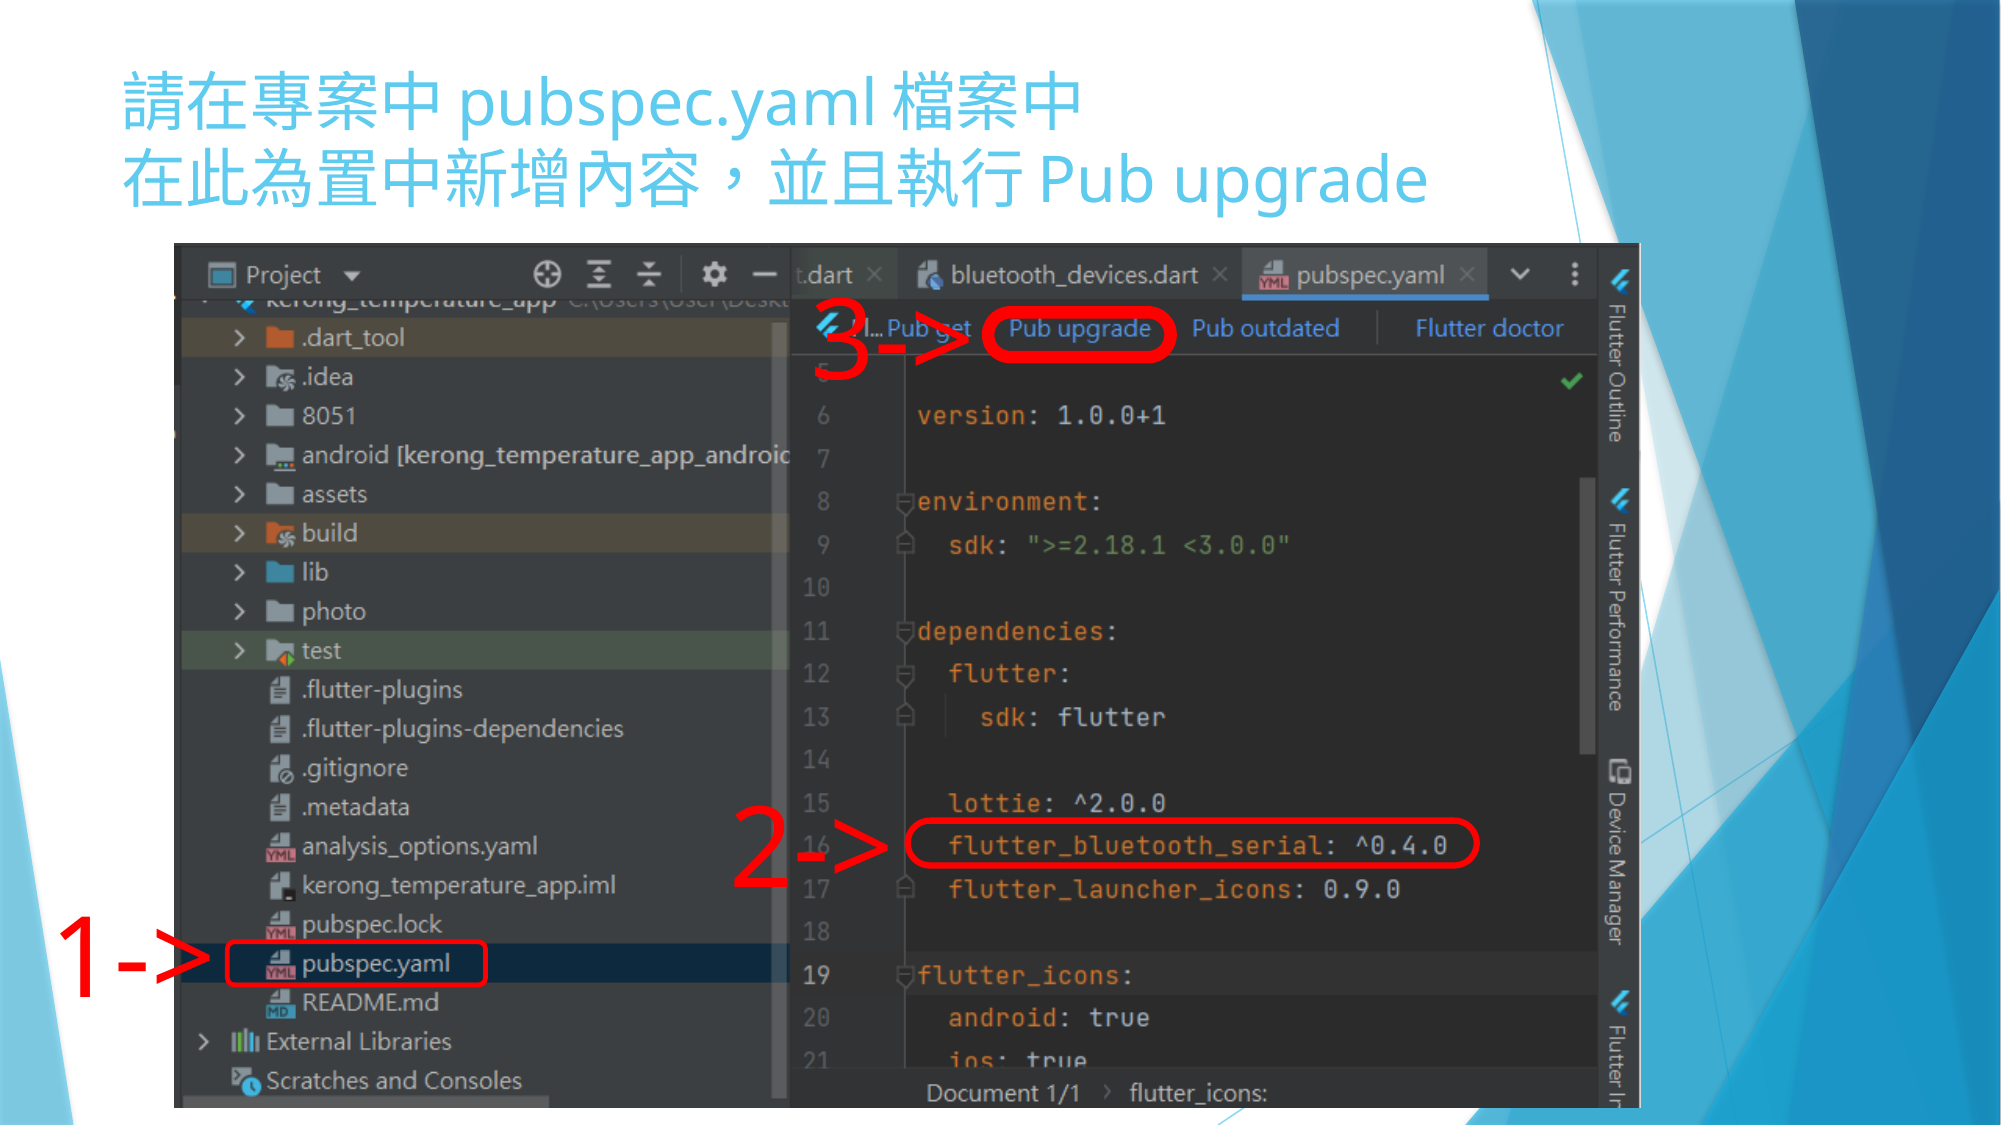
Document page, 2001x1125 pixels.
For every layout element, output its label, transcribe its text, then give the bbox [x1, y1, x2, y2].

text_box 1-> [35, 877, 169, 1028]
picture [174, 243, 1642, 1109]
title 請在專案中pubspec.yaml檔案中 在此為置中新增內容，並且執行Pub upgrade [106, 53, 1606, 271]
